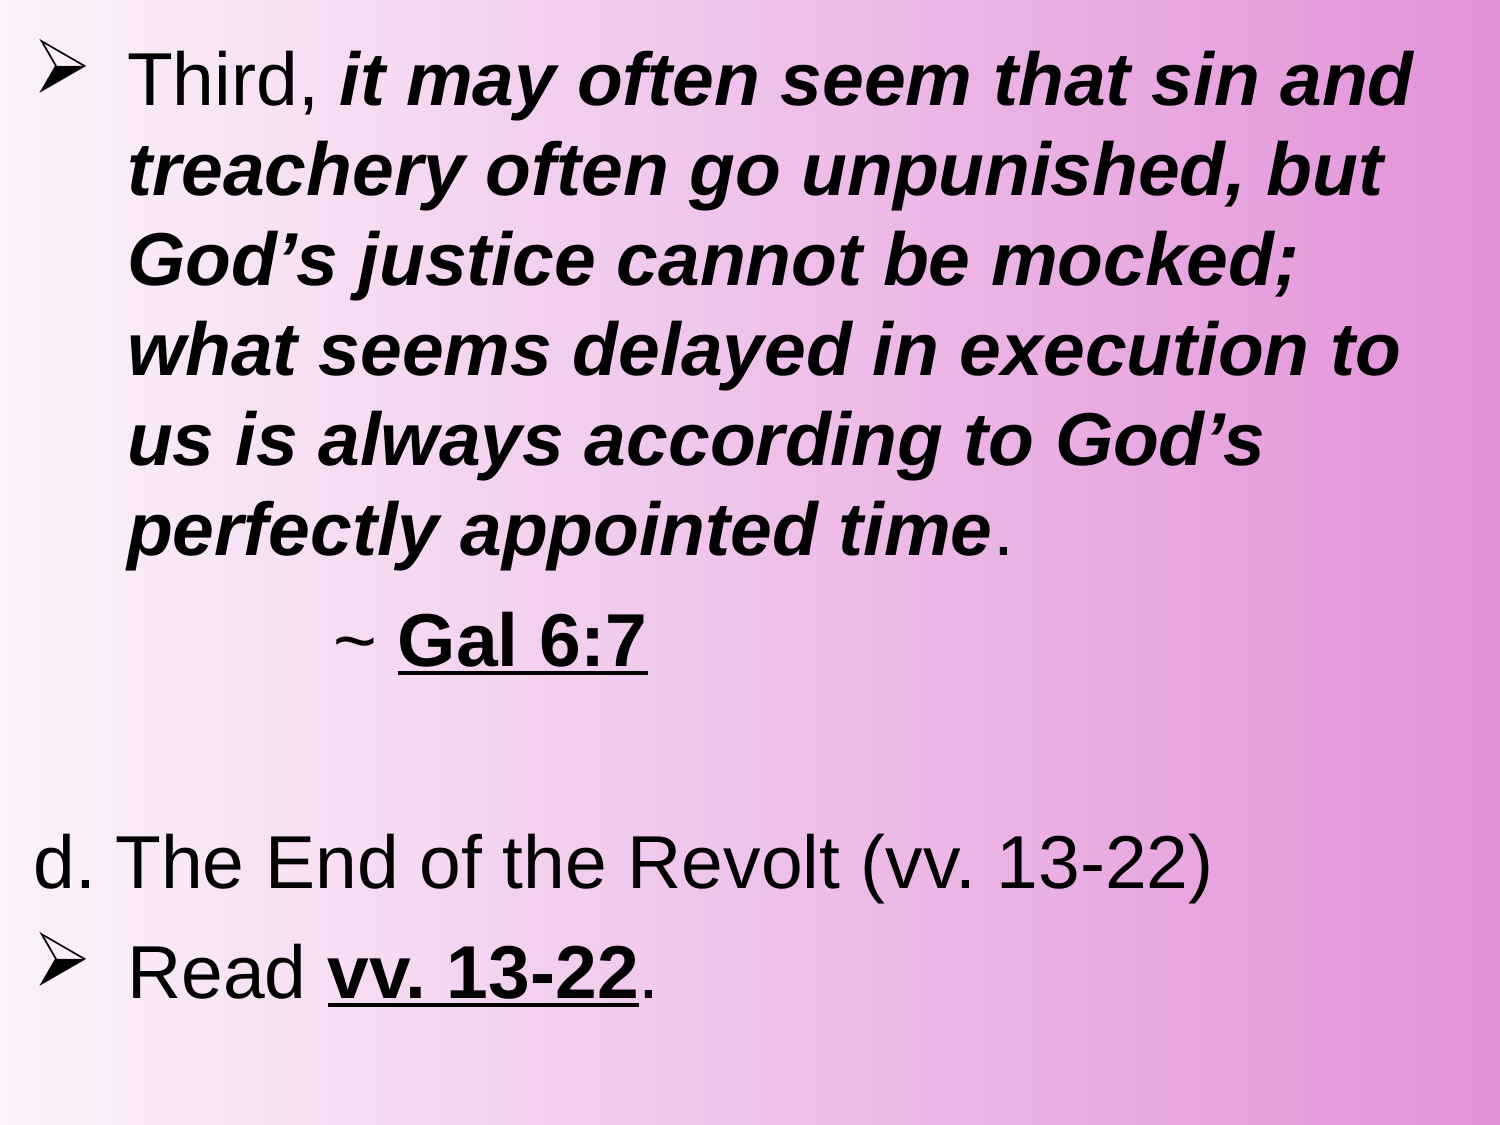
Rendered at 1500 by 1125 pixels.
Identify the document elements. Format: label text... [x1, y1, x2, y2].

subtitle Third, it may often seem that sin and treachery often go unpunished, but God’s justice cannot be mocked; what seems delayed in execution to us is always according to God’s perfectly appointed time. ~ Gal 6:7 d. The End of the Revolt (vv. 13-22) Read vv. 13-22. [18, 23, 1482, 1106]
